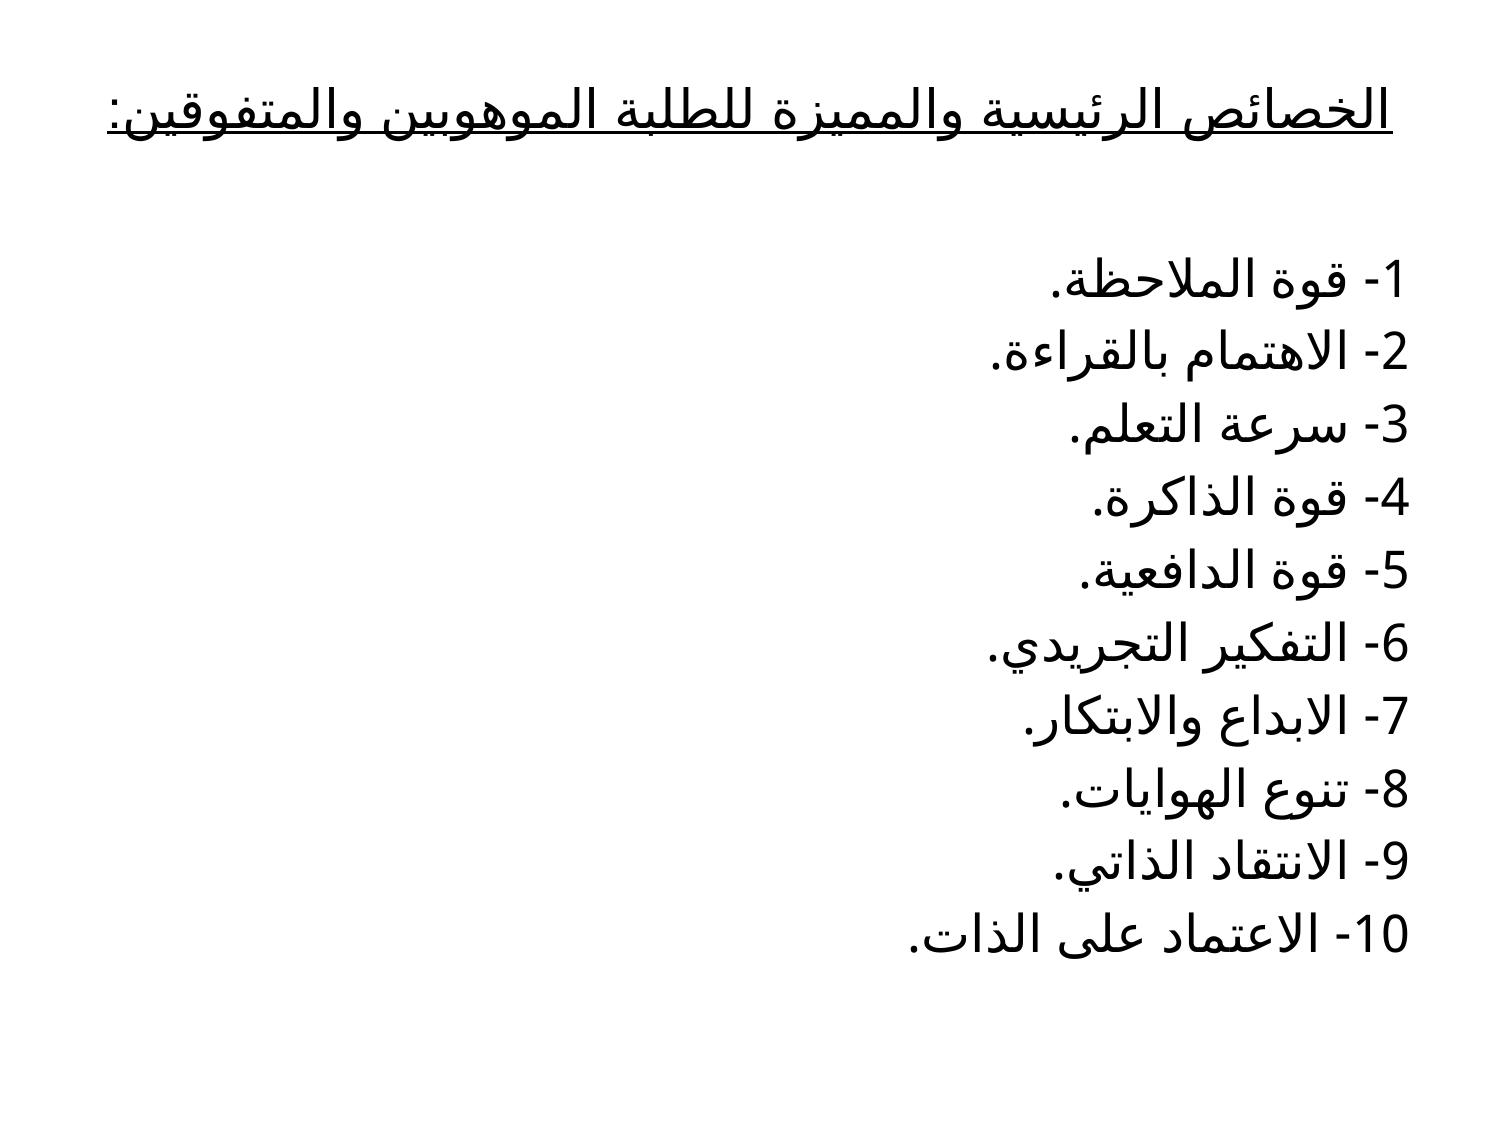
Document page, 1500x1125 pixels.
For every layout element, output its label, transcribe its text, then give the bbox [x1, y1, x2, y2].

list 1- قوة الملاحظة. 2- الاهتمام بالقراءة. 3- سرعة التعلم. 4- قوة الذاكرة. 5- قوة الدافعية. 6- التفكير التجريدي. 7- الابداع والابتكار. 8- تنوع الهوايات. 9- الانتقاد الذاتي. 10- الاعتماد على الذات. [75, 237, 1425, 1100]
title الخصائص الرئيسية والمميزة للطلبة الموهوبين والمتفوقين: [75, 45, 1425, 233]
